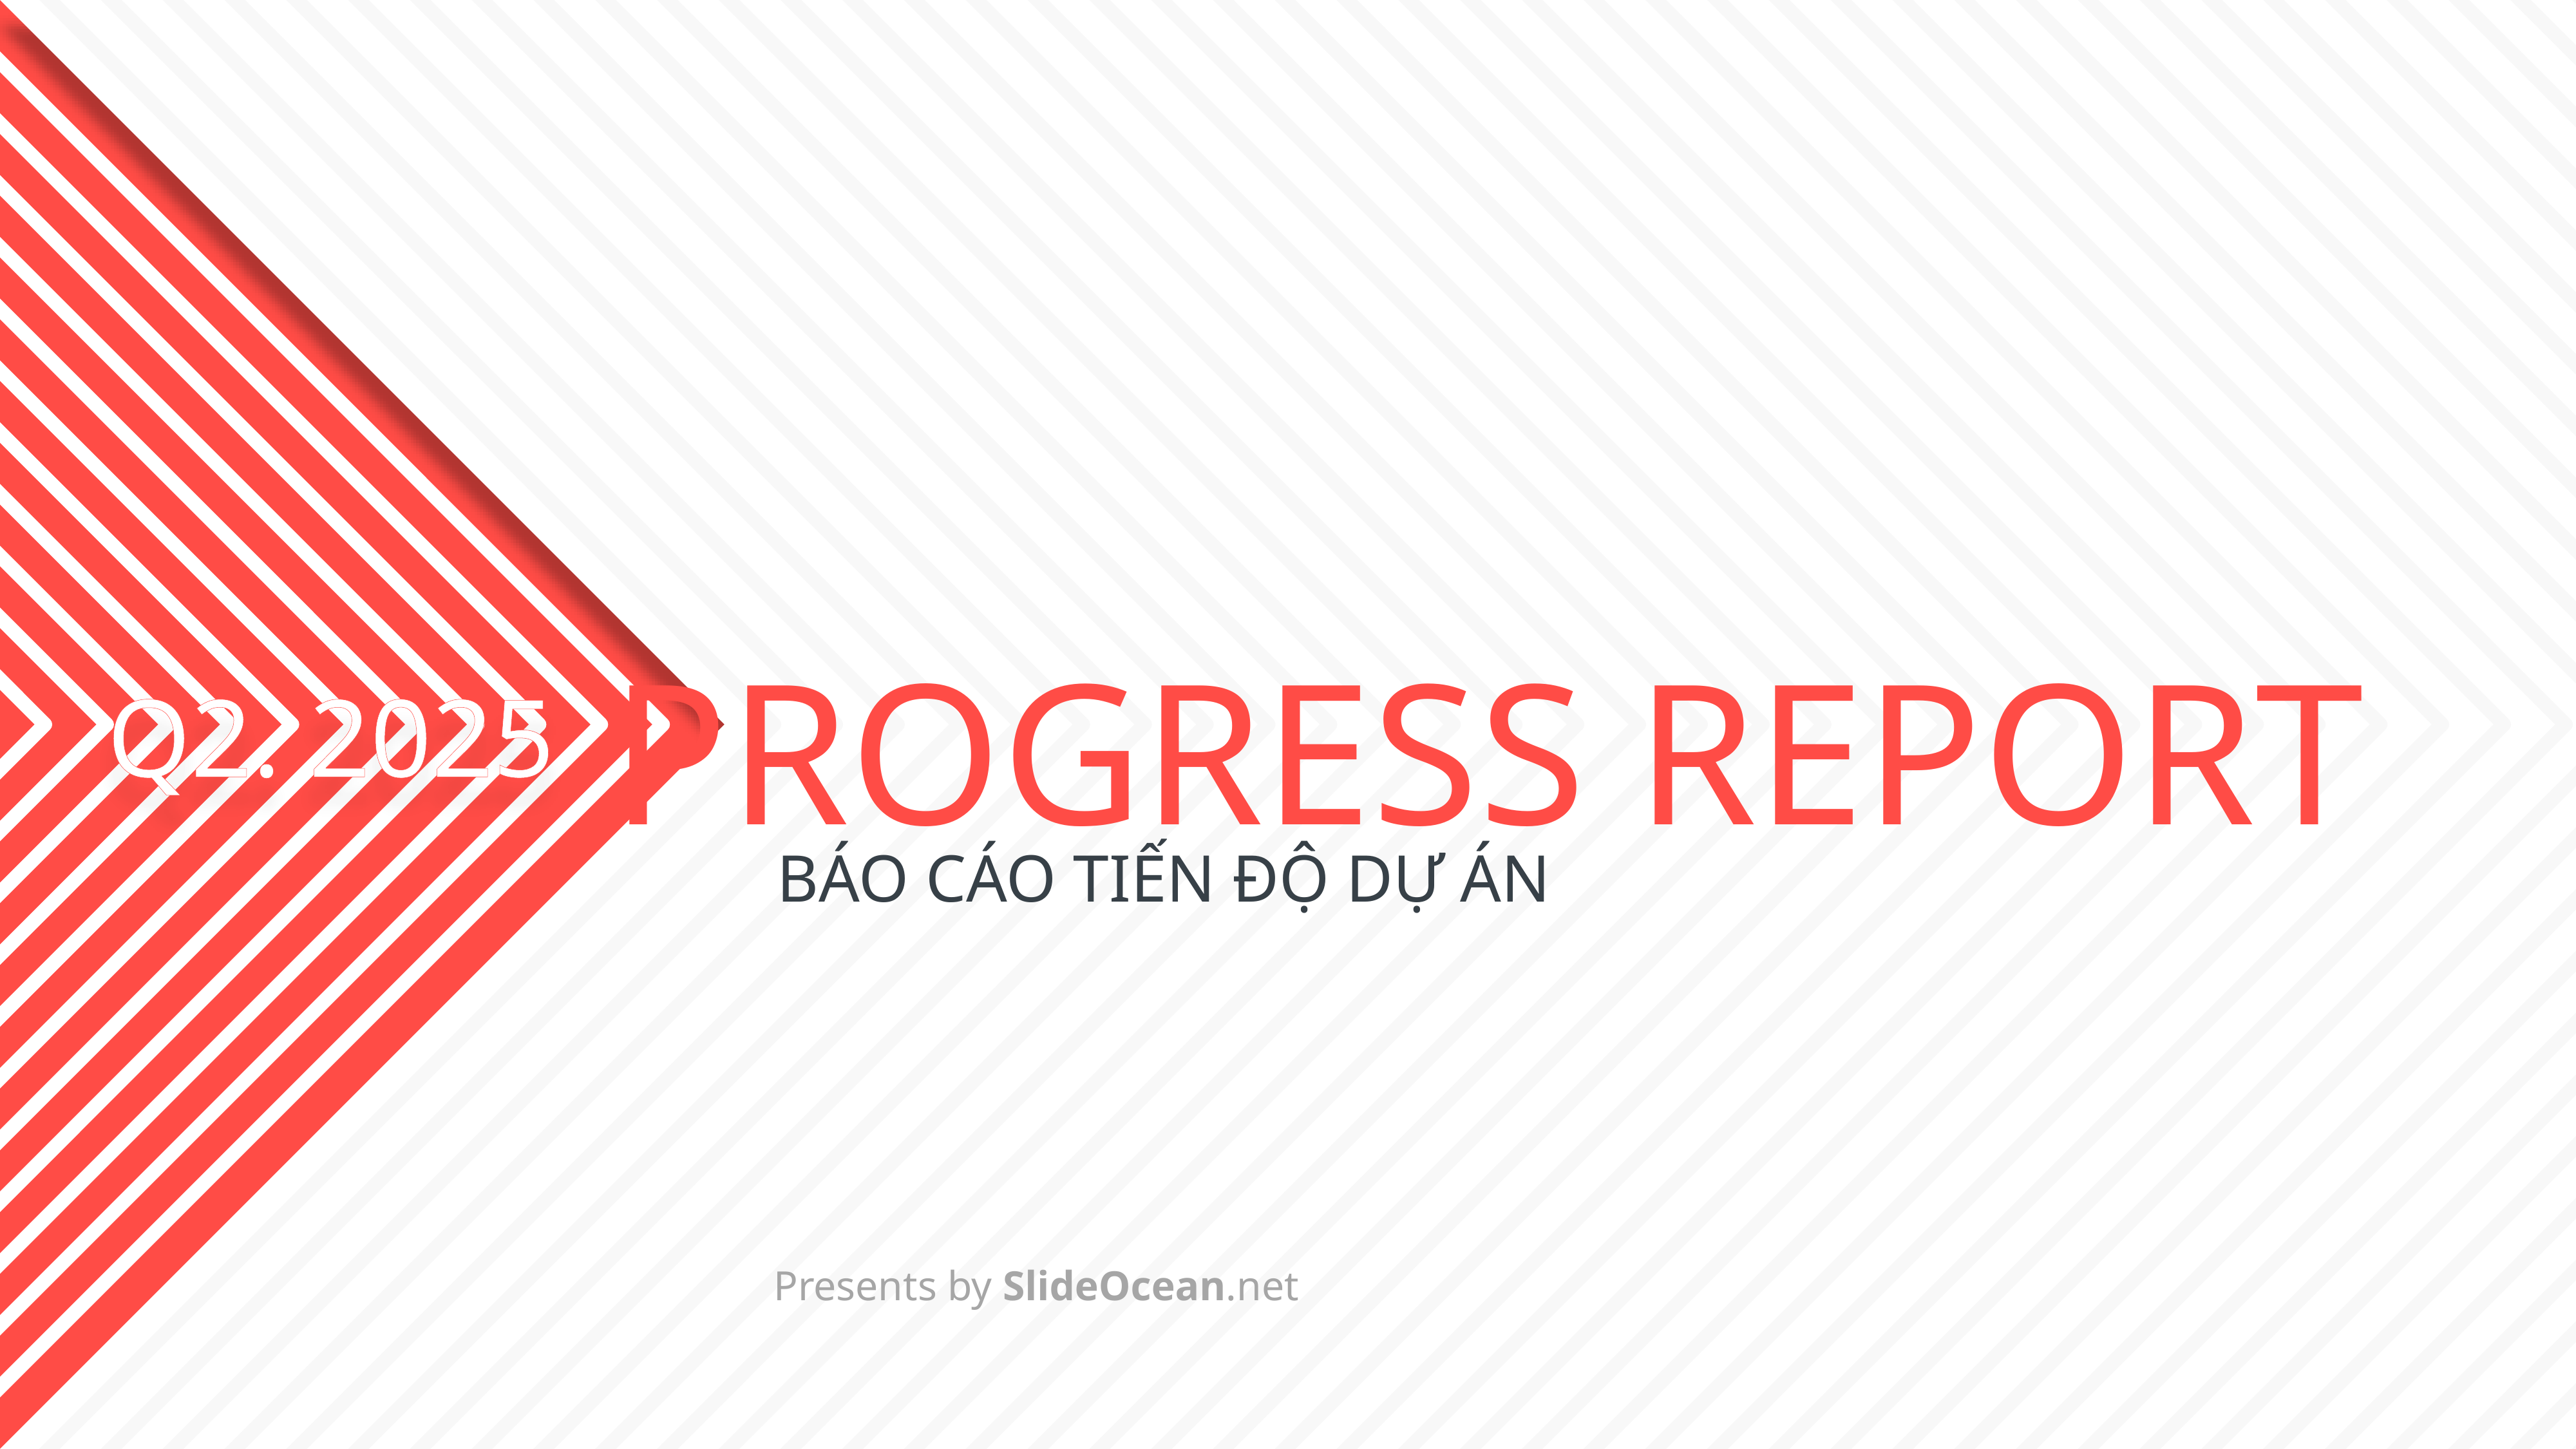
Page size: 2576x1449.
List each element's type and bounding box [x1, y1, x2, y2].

text_box [0, 0, 15, 1449]
text_box [15, 0, 2576, 1449]
